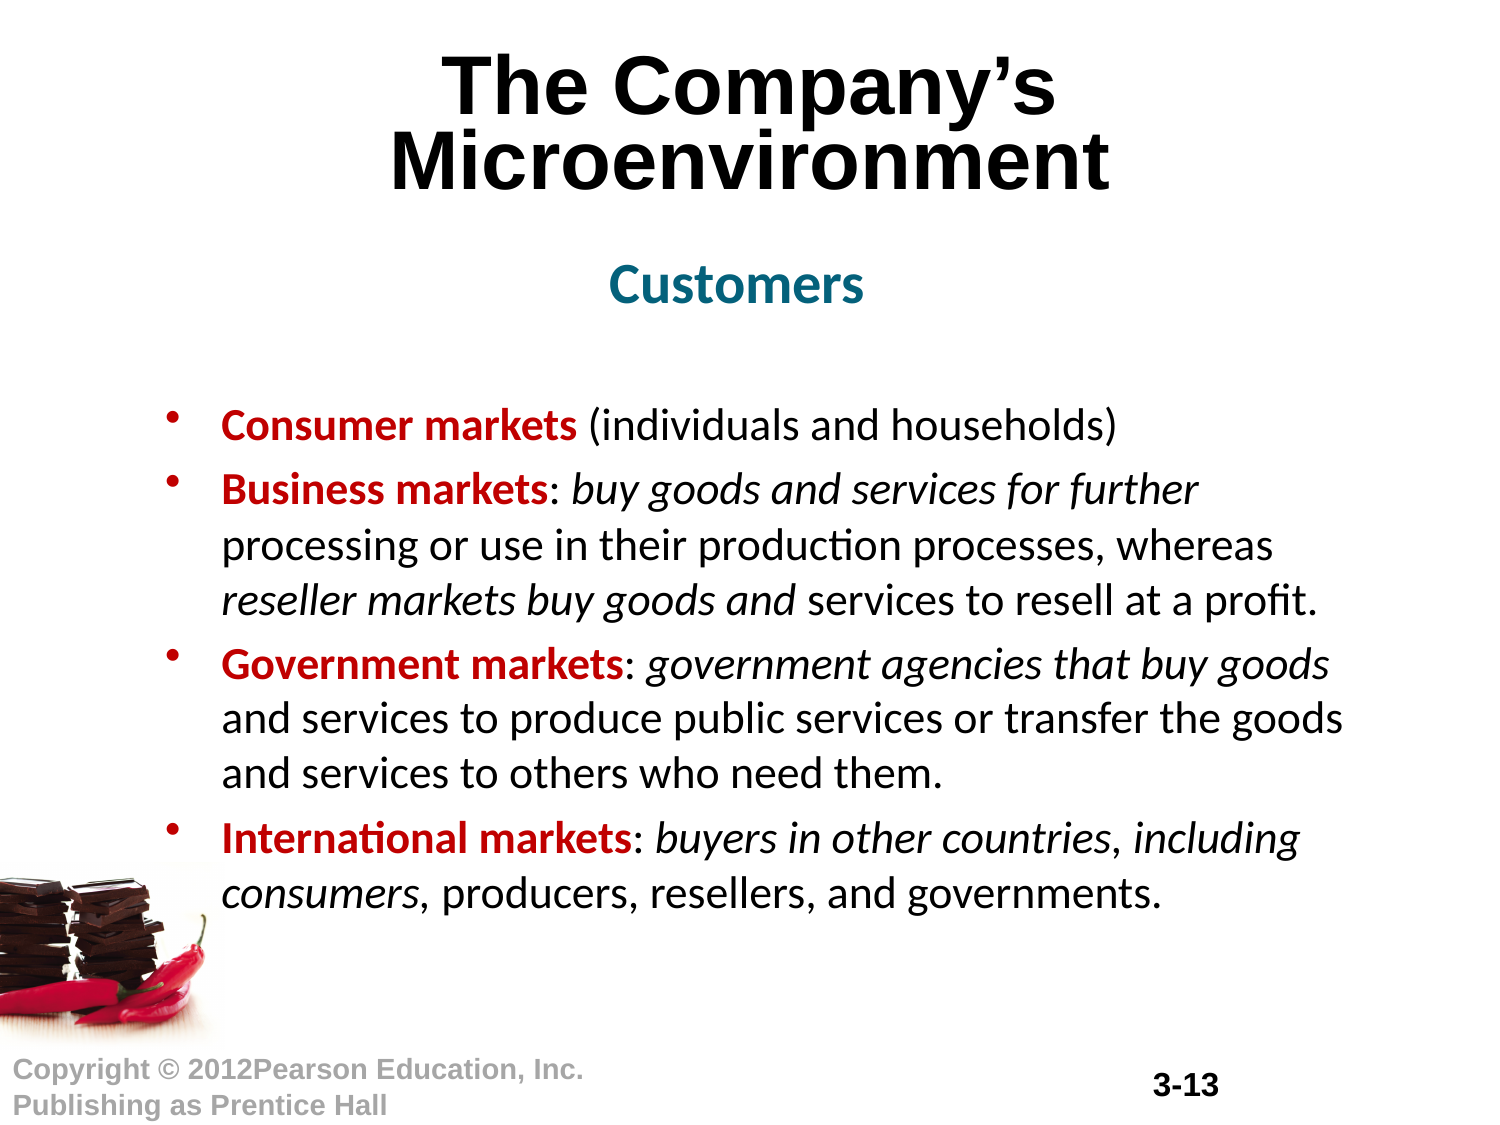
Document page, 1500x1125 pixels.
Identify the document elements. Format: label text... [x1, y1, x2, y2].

list Customers [149, 237, 1326, 301]
list Consumer markets (individuals and households) Business markets: buy goods and services for further processing or use in their production processes, whereas reseller markets buy goods and services to resell at a profit. Government markets: government agencies that buy goods and services to produce public services or transfer the goods and services to others who need them. International markets: buyers in other countries, including consumers, producers, resellers, and governments. [149, 387, 1363, 813]
picture [0, 862, 225, 1050]
title The Company’s Microenvironment [112, 37, 1388, 226]
